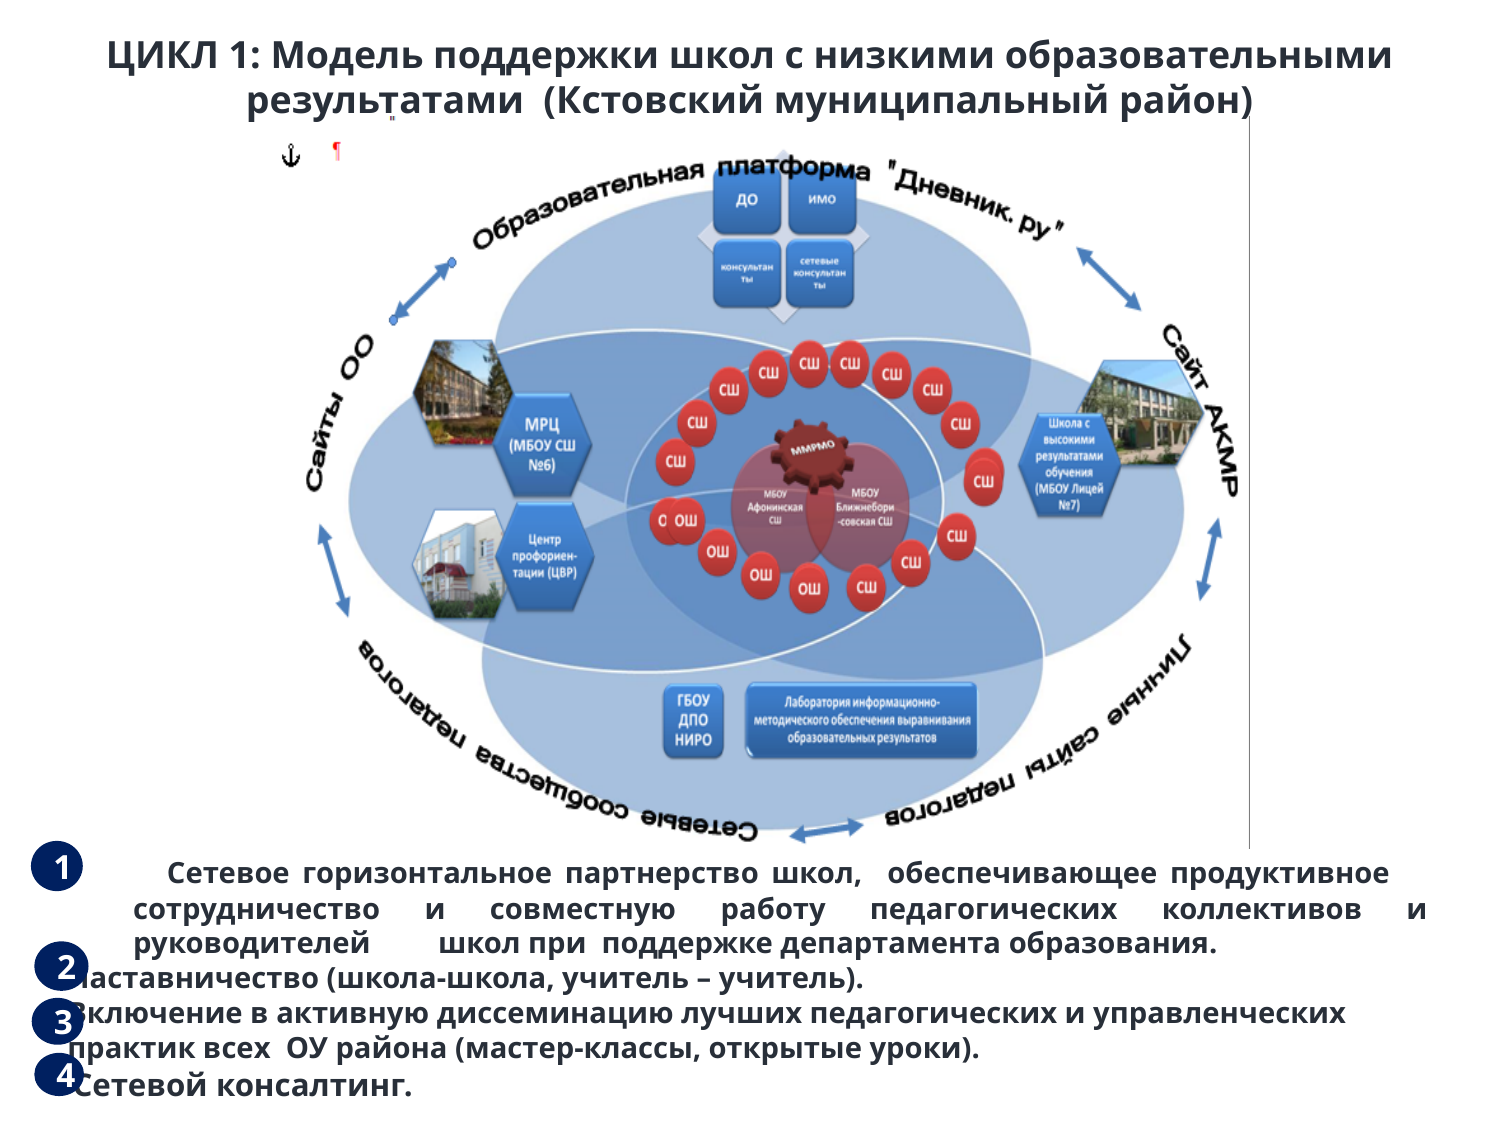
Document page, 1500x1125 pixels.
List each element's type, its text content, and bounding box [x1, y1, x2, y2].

text_box 3 [30, 996, 85, 1046]
text_box ЦИКЛ 1: Модель поддержки школ с низкими образовательными результатами (Кстовский муниципальный район) [0, 28, 1500, 123]
text_box 2 [33, 940, 90, 992]
text_box Сетевое горизонтальное партнерство школ, обеспечивающее продуктивное сотрудничество и совместную работу педагогических коллективов и руководителей школ при поддержке департамента образования. Наставничество (школа-школа, учитель – учитель). Включение в активную диссеминацию лучших педагогических и управленческих практик всех ОУ района (мастер-классы, открытые уроки). Сетевой консалтинг. [0, 842, 1444, 1110]
text_box 4 [33, 1051, 86, 1098]
picture [278, 116, 1251, 850]
text_box 1 [29, 839, 84, 893]
